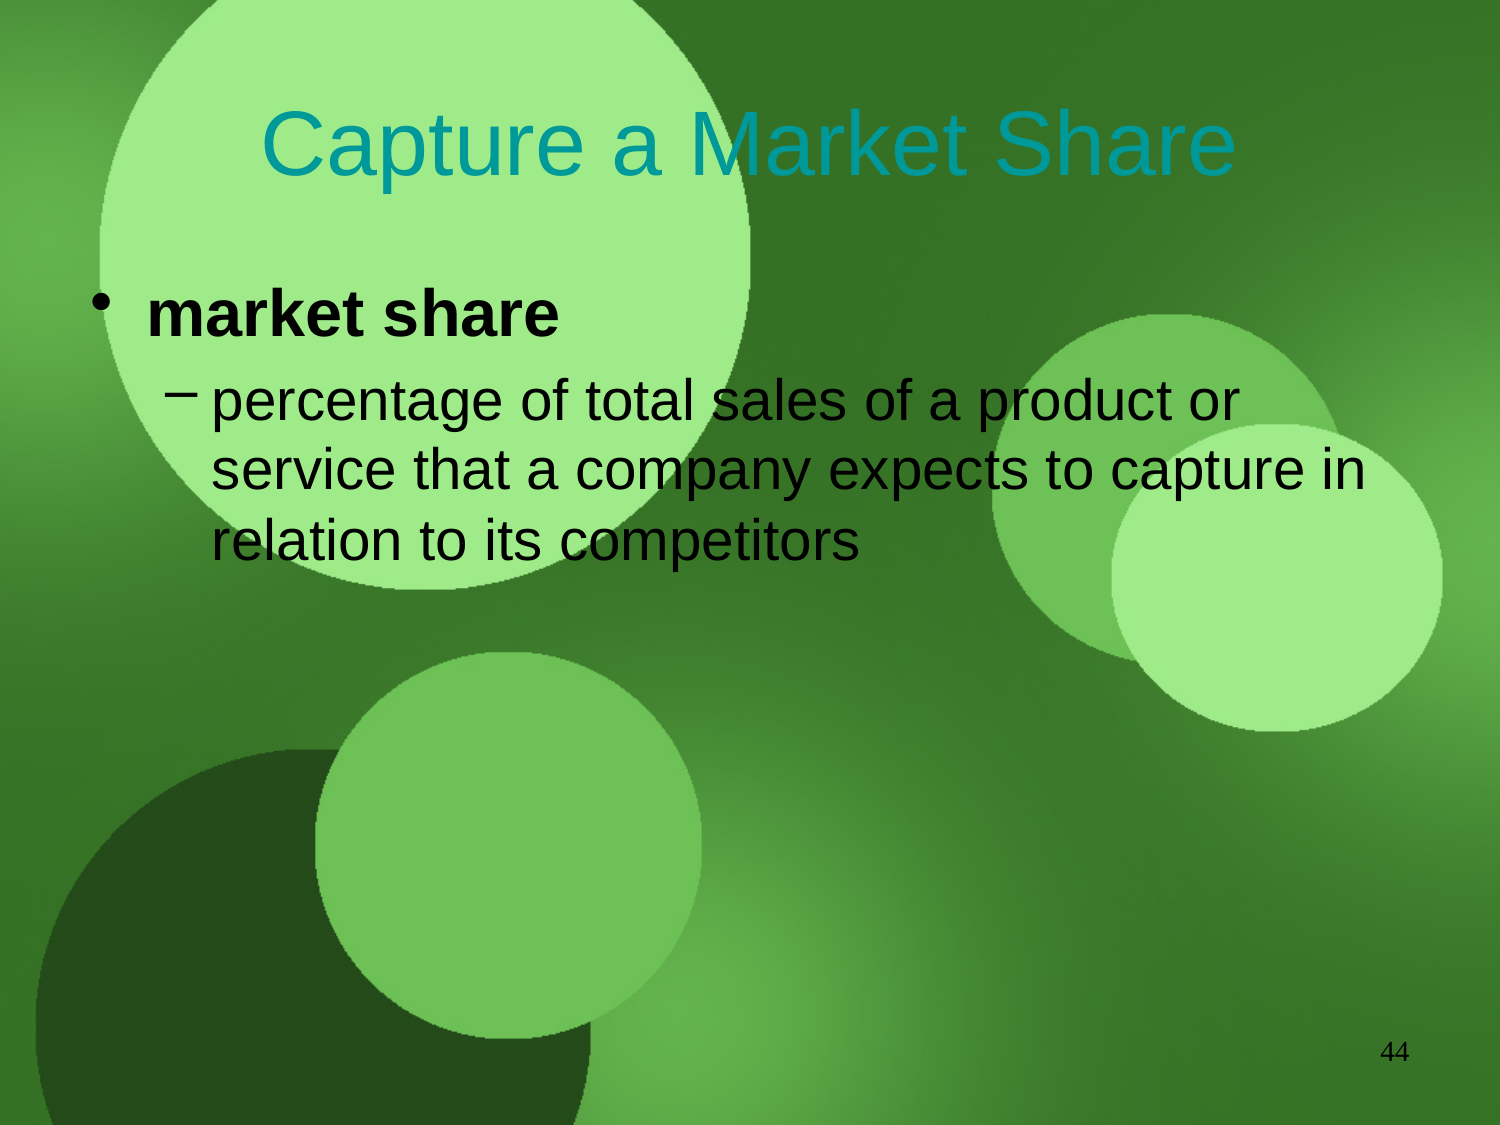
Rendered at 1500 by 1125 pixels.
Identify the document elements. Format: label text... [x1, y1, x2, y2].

title Capture a Market Share [74, 44, 1426, 233]
slide_number 44 [1074, 1024, 1426, 1103]
list market share percentage of total sales of a product or service that a company expects to capture in relation to its competitors [74, 262, 1426, 1006]
picture [0, 0, 1500, 1125]
